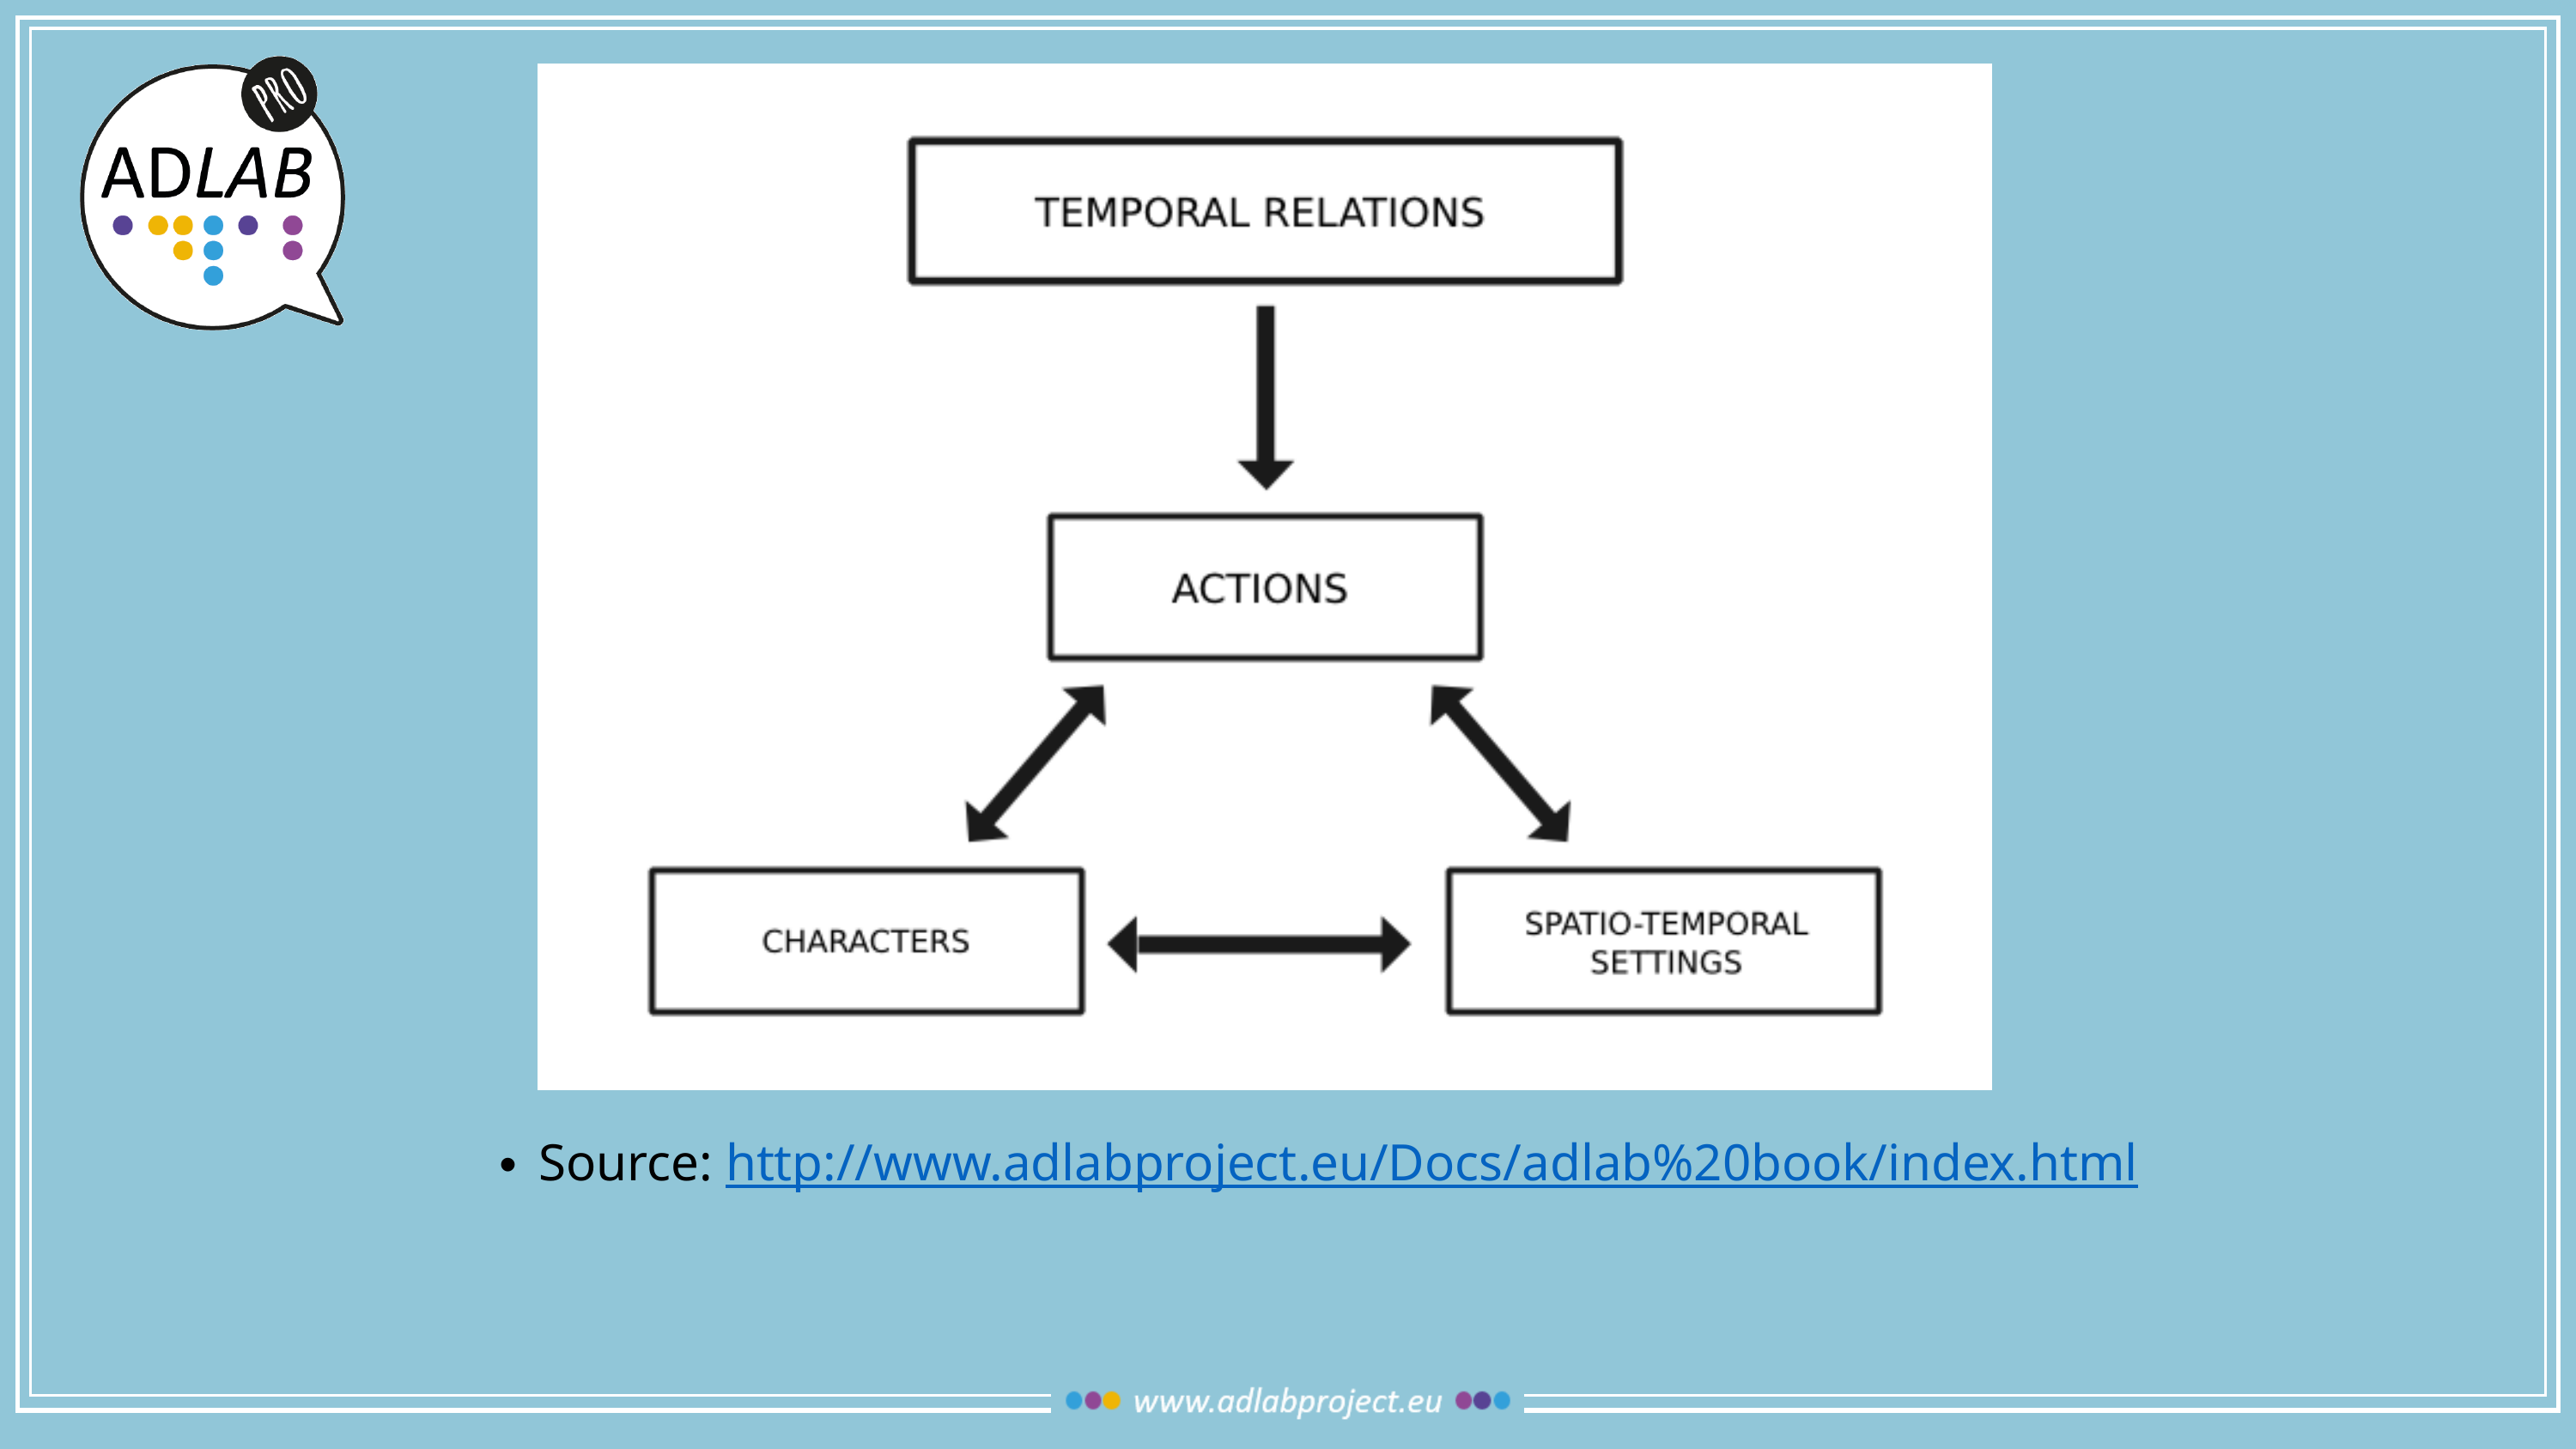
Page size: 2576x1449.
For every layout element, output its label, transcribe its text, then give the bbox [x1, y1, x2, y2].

list Source: http://www.adlabproject.eu/Docs/adlab%20book/index.html [486, 1089, 2576, 1302]
picture [538, 64, 1992, 1090]
picture [72, 49, 353, 330]
picture [1051, 1378, 1524, 1429]
